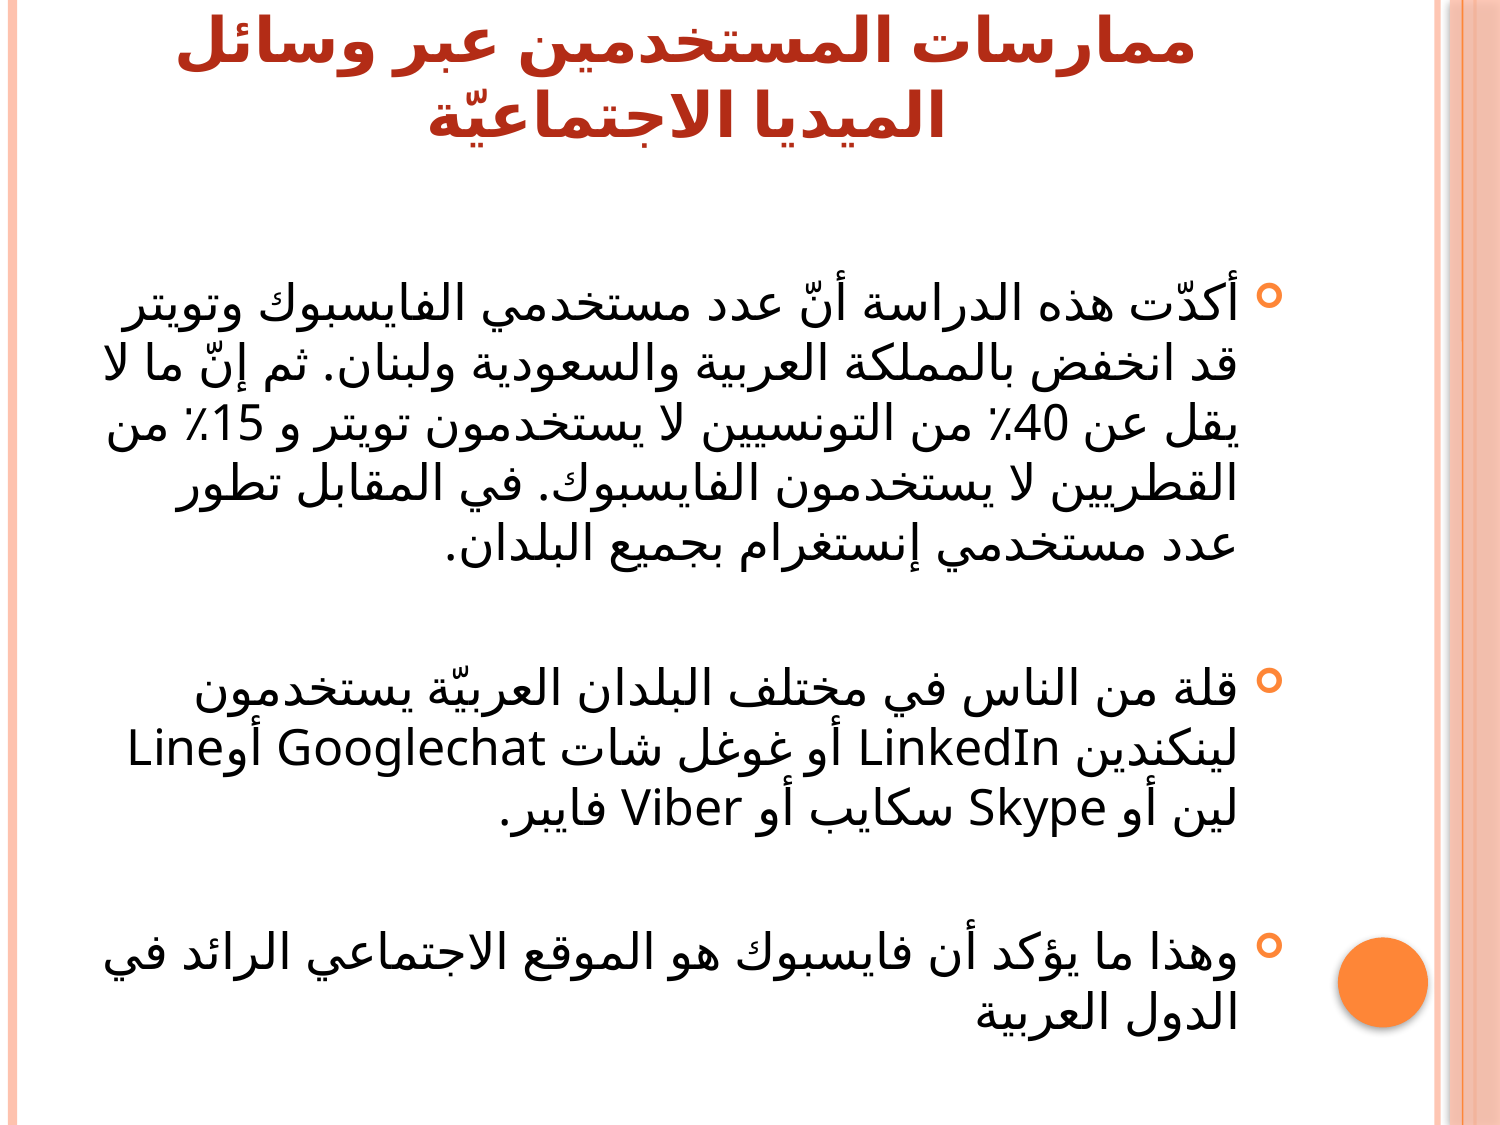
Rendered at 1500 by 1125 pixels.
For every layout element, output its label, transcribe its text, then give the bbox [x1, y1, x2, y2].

title ممارسات المستخدمين عبر وسائل الميديا الاجتماعيّة [75, 45, 1300, 233]
list أكدّت هذه الدراسة أنّ عدد مستخدمي الفايسبوك وتويتر قد انخفض بالمملكة العربية والسعودية ولبنان. ثم إنّ ما لا يقل عن 40٪ من التونسيين لا يستخدمون تويتر و 15٪ من القطريين لا يستخدمون الفايسبوك. في المقابل تطور عدد مستخدمي إنستغرام بجميع البلدان. قلة من الناس في مختلف البلدان العربيّة يستخدمون لينكندين LinkedIn أو غوغل شات Googlechat أوLine لين أو Skype سكايب أو Viber فايبر. وهذا ما يؤكد أن فايسبوك هو الموقع الاجتماعي الرائد في الدول العربية [75, 262, 1300, 1062]
